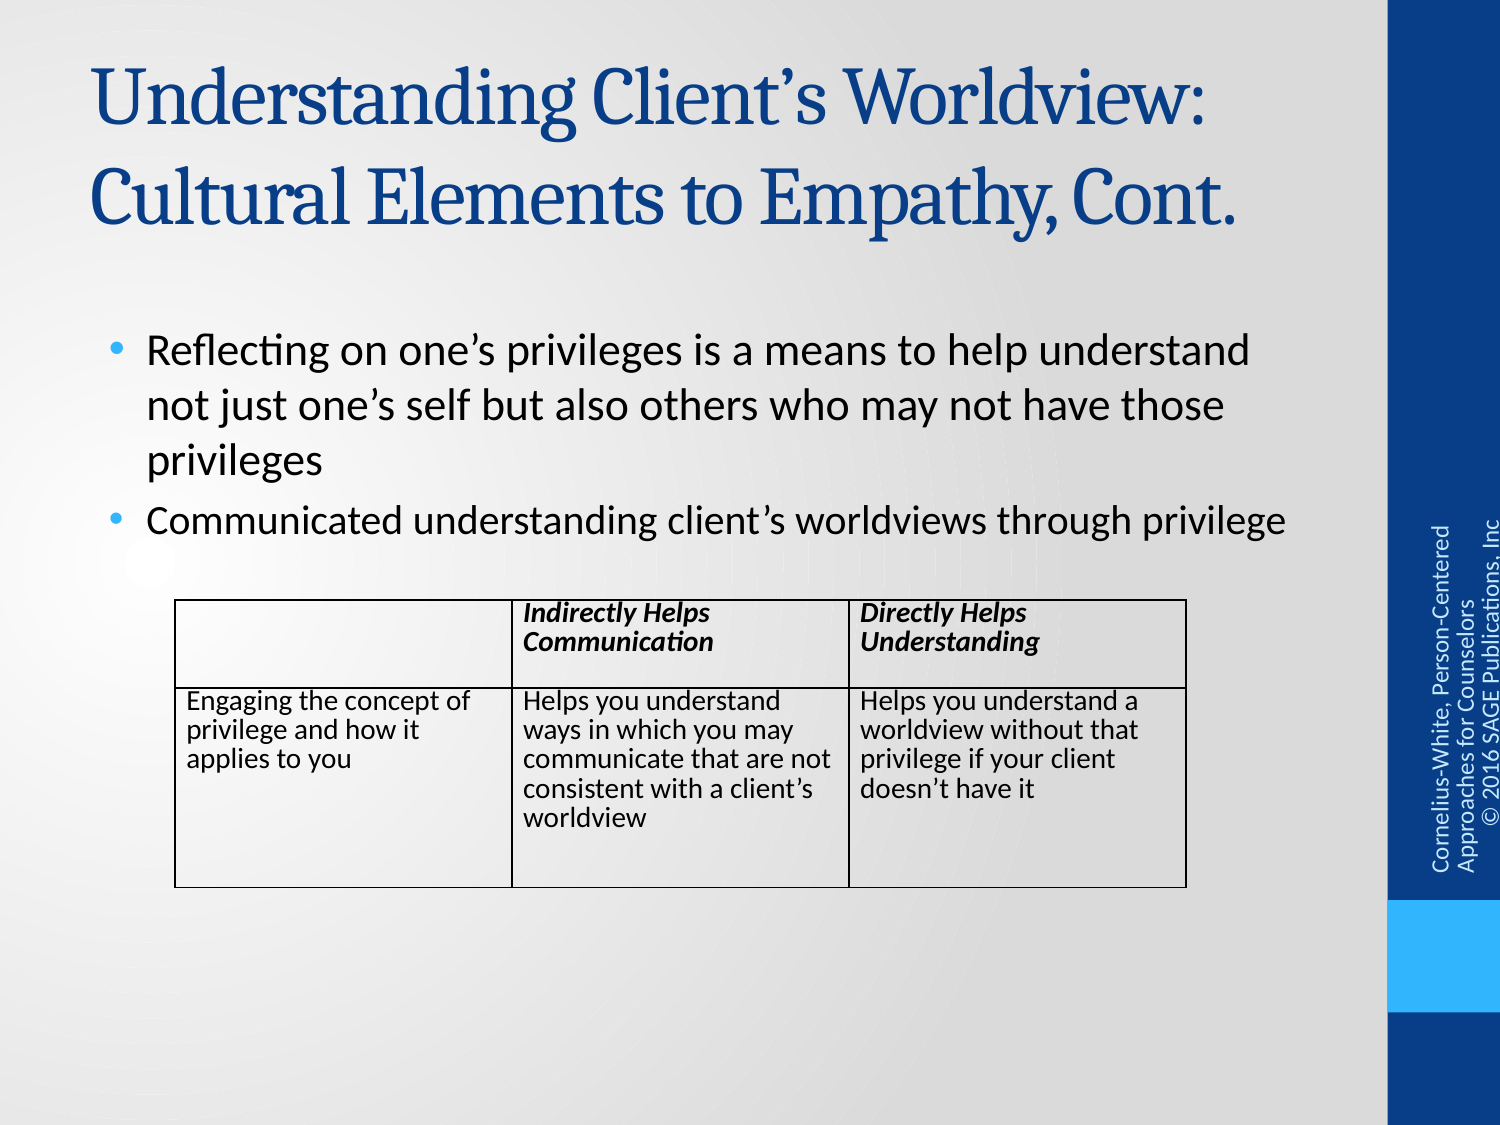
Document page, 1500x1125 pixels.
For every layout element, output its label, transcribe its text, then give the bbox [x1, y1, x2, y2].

list Reflecting on one’s privileges is a means to help understand not just one’s self but also others who may not have those privileges Communicated understanding client’s worldviews through privilege [75, 312, 1325, 1050]
title Understanding Client’s Worldview: Cultural Elements to Empathy, Cont. [75, 45, 1325, 238]
table_header [176, 601, 511, 687]
table_cell Helps you understand ways in which you may communicate that are not consistent with a client’s worldview [513, 689, 848, 887]
footer Cornelius-White, Person-Centered Approaches for Counselors © 2016 SAGE Publications, Inc. [1408, 500, 1469, 889]
table_cell Helps you understand a worldview without that privilege if your client doesn’t have it [850, 689, 1185, 887]
table_cell Engaging the concept of privilege and how it applies to you [176, 689, 511, 887]
table_header Indirectly Helps Communication [513, 601, 848, 687]
table_header Directly Helps Understanding [850, 601, 1185, 687]
